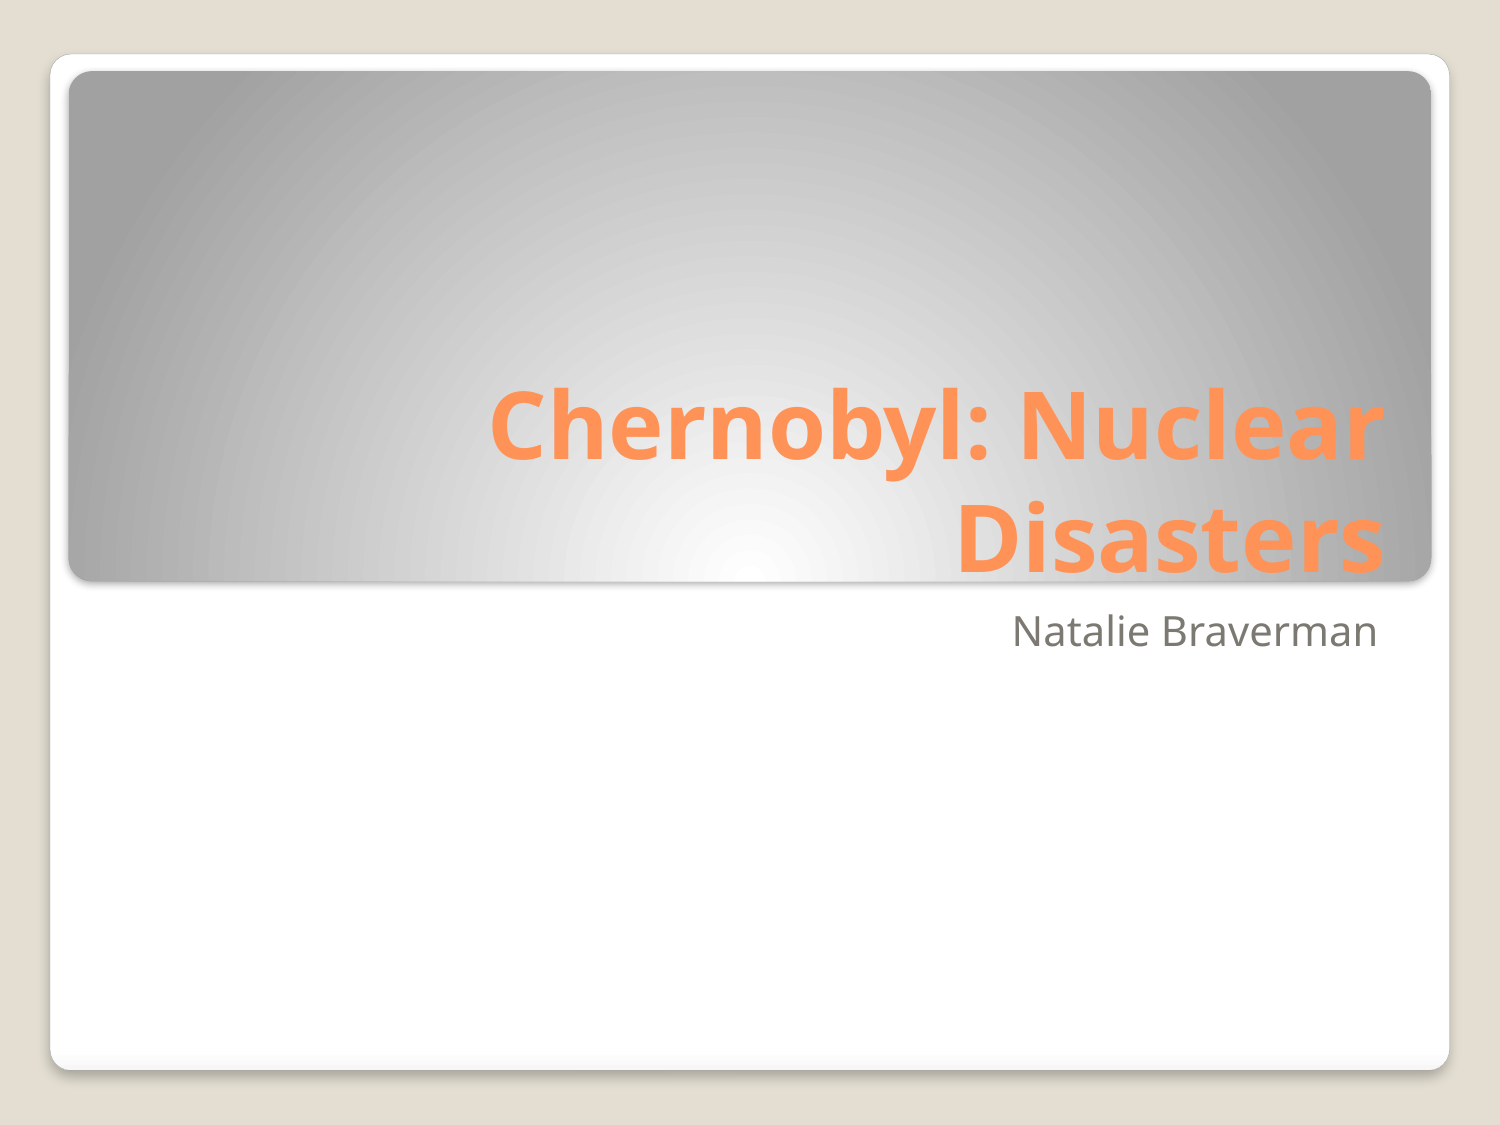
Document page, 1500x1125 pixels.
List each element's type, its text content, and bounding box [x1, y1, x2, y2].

title Chernobyl: Nuclear Disasters [118, 298, 1394, 599]
subtitle Natalie Braverman [118, 604, 1394, 755]
